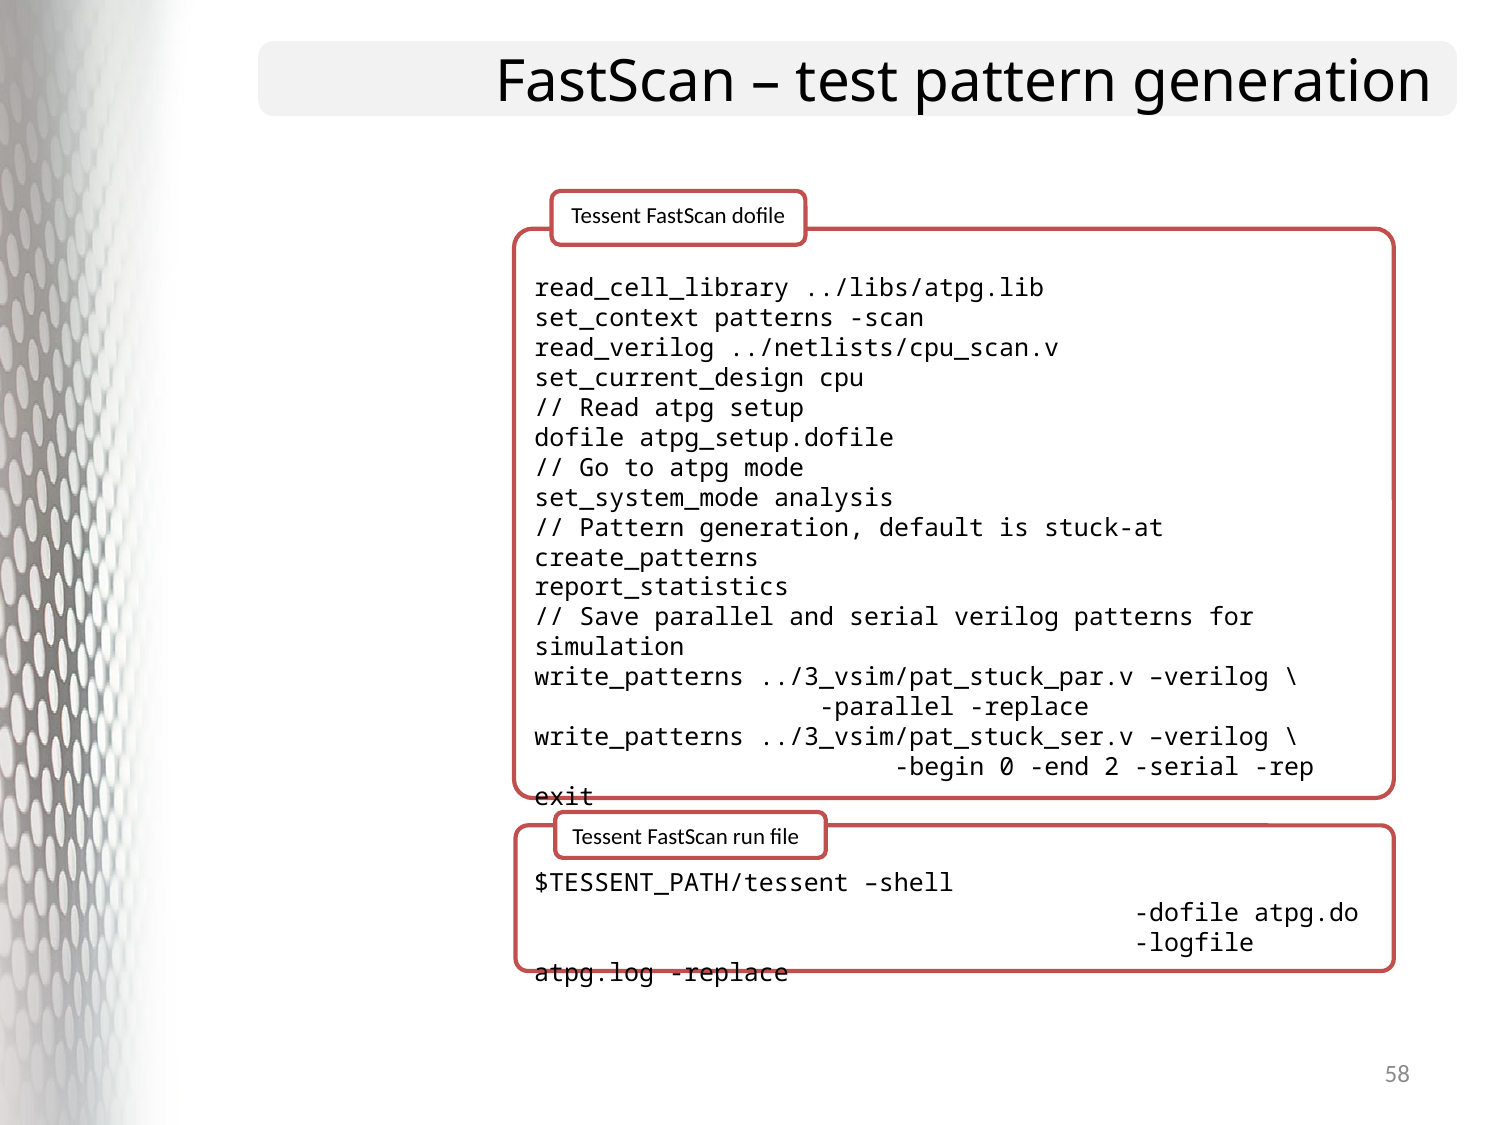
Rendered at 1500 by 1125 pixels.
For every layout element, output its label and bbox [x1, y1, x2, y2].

text_box [513, 190, 1395, 799]
picture [0, 0, 200, 1125]
slide_number [1074, 1042, 1425, 1103]
text_box [513, 809, 1396, 974]
title [160, 40, 1449, 117]
